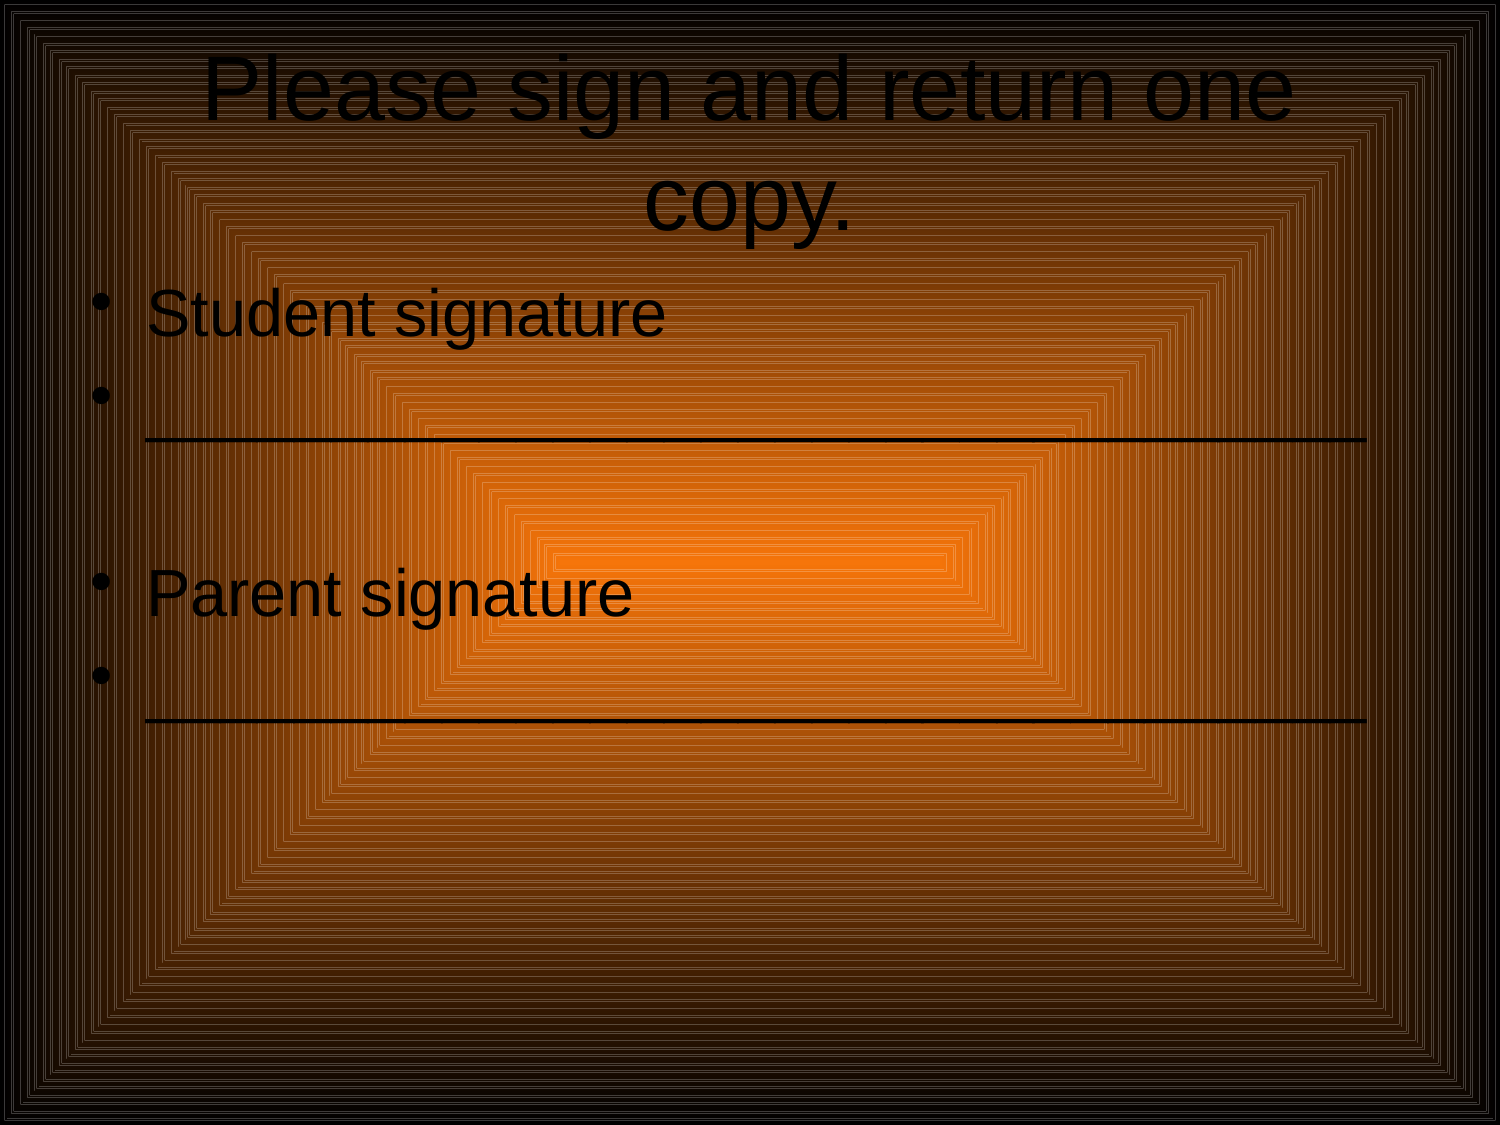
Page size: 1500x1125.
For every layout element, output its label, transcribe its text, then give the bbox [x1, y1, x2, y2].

list Student signature _________________________________ Parent signature _________________________________ [74, 262, 1426, 1006]
title Please sign and return one copy. [74, 44, 1426, 233]
